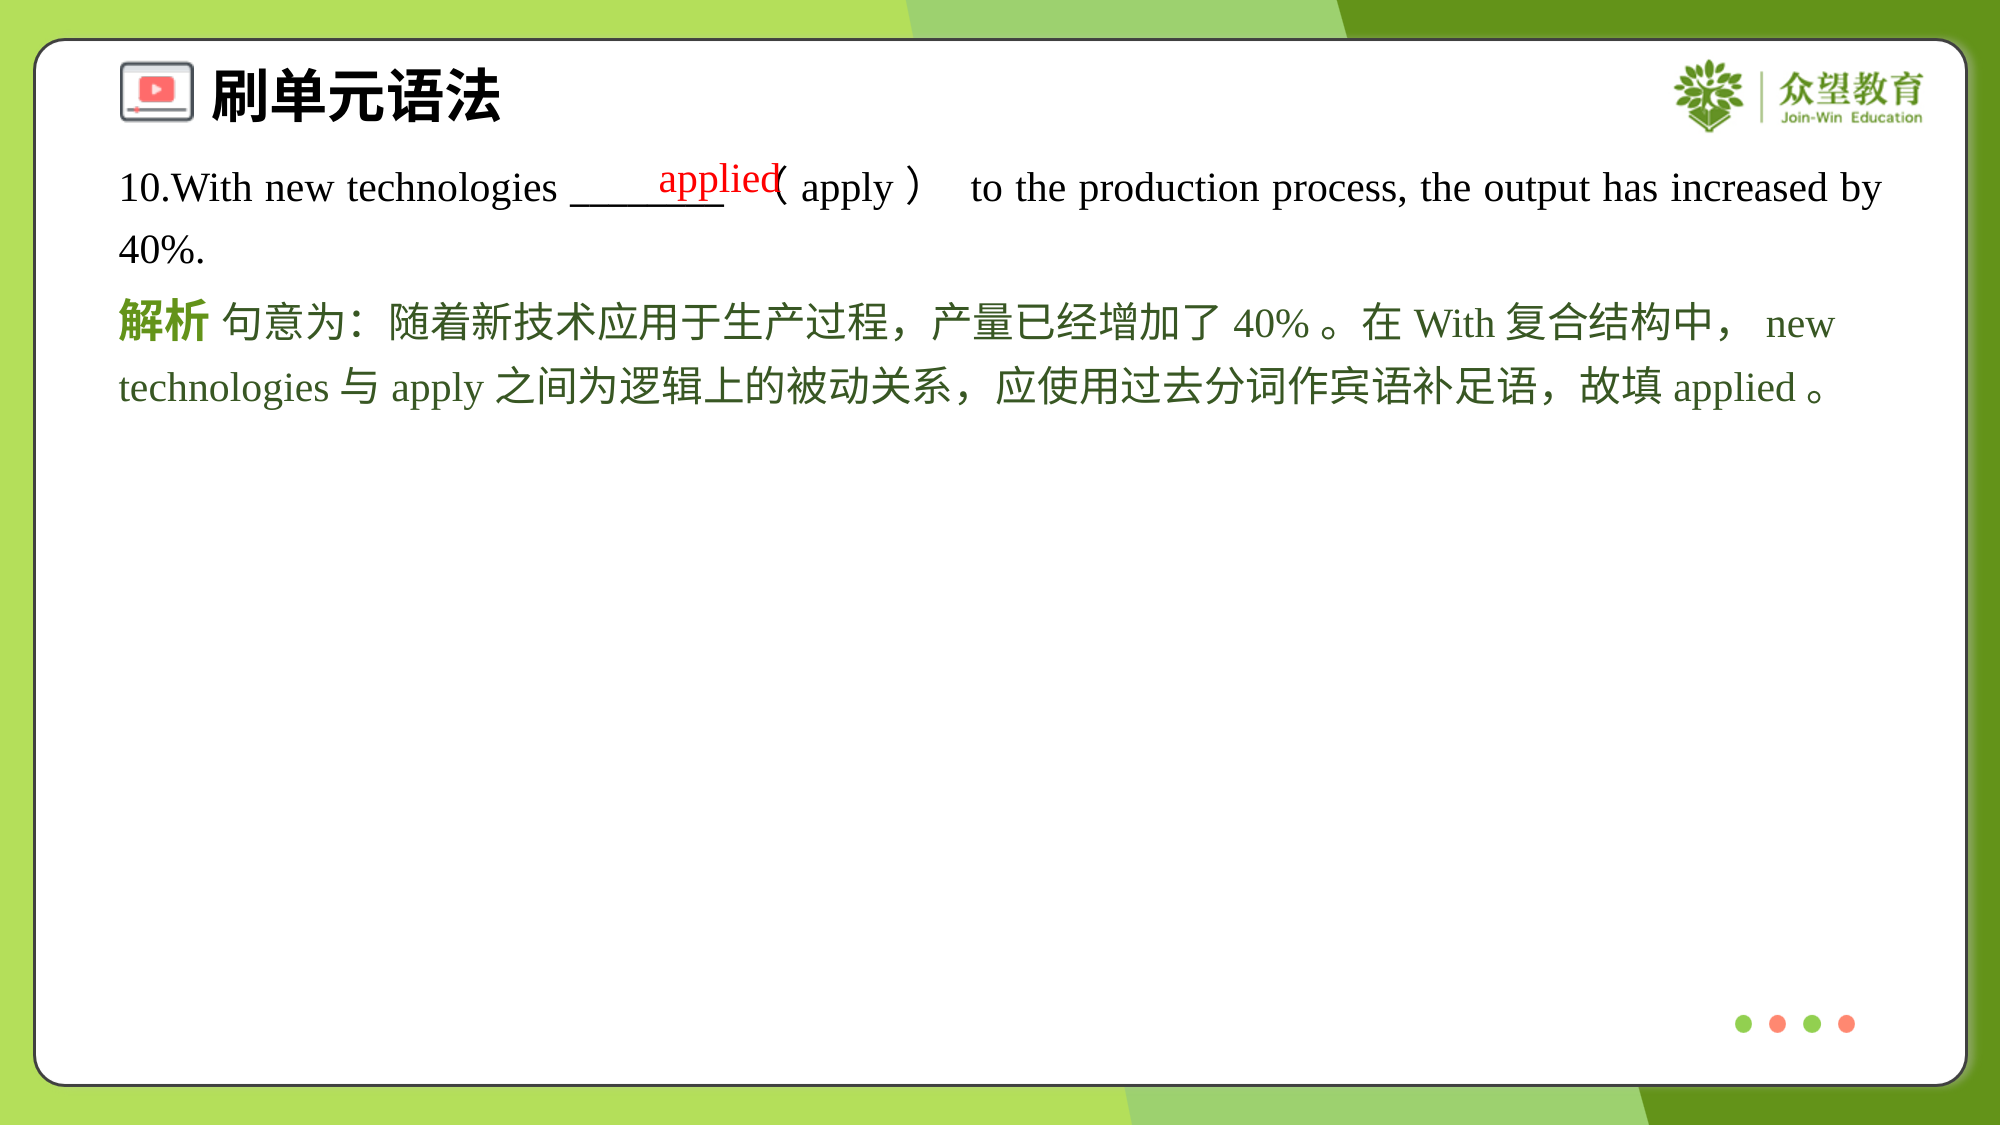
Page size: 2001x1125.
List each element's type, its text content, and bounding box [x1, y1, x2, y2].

text_box applied [654, 138, 786, 197]
picture [0, 0, 2000, 1125]
text_box 解析 句意为：随着新技术应用于生产过程，产量已经增加了40%。在With复合结构中，new technologies与apply之间为逻辑上的被动关系，应使用过去分词作宾语补足语，故填applied。 [118, 278, 1883, 405]
text_box 10.With new technologies ________ （apply） to the production process, the output has increased by 40%. [118, 146, 1883, 267]
